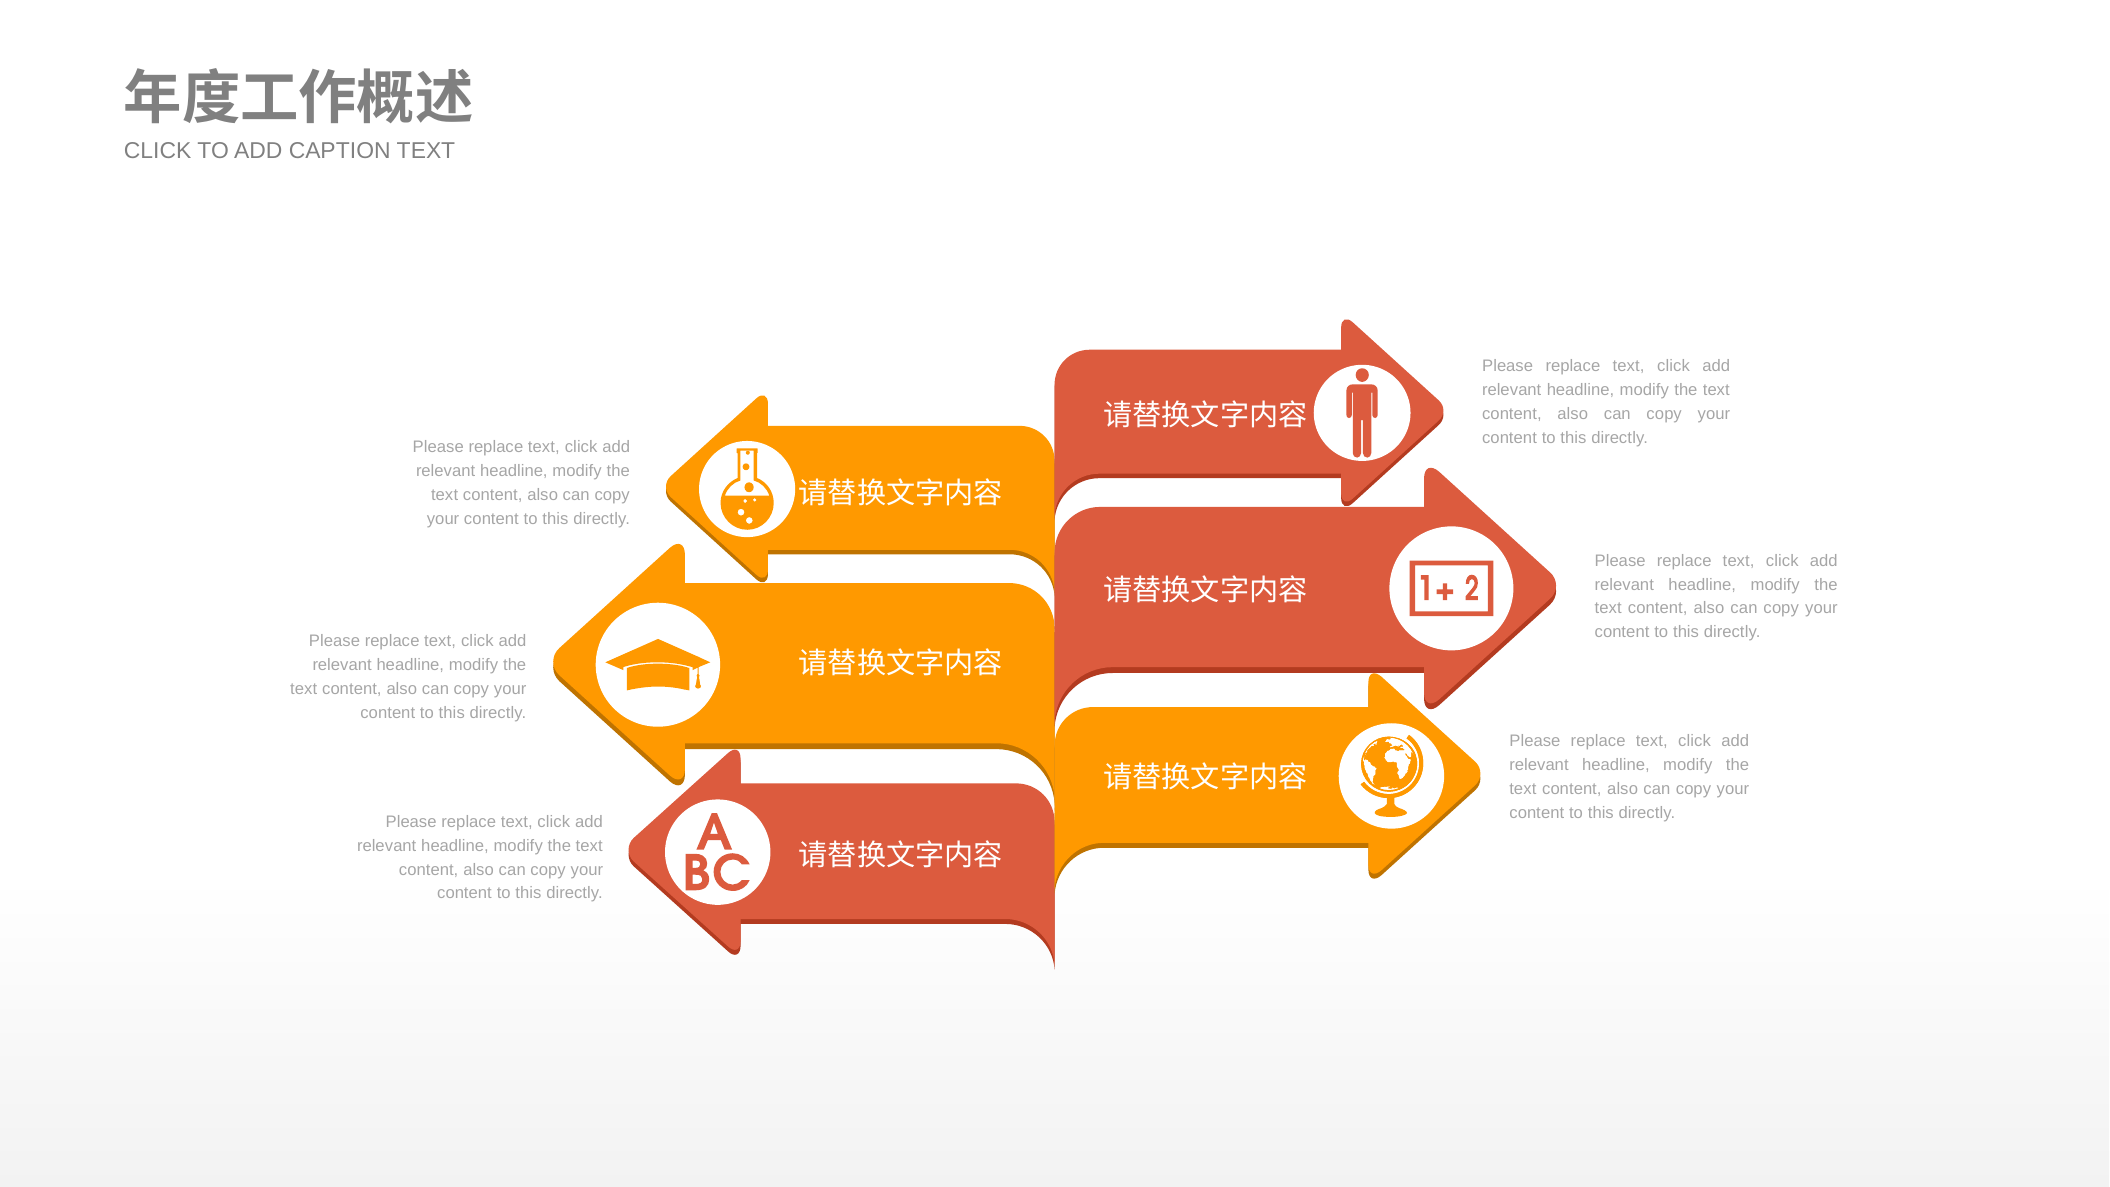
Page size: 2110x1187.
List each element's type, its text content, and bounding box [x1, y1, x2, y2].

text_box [1054, 316, 1446, 464]
text_box CLICK TO ADD CAPTION TEXT [123, 135, 503, 163]
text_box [1054, 728, 1483, 894]
text_box Please replace text, click add relevant headline, modify the text content, also can copy your content to this directly. [373, 421, 652, 539]
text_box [664, 392, 1054, 540]
text_box Please replace text, click add relevant headline, modify the text content, also can copy your content to this directly. [1573, 535, 1859, 652]
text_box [664, 799, 771, 905]
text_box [595, 602, 721, 727]
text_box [1389, 526, 1514, 651]
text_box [1338, 723, 1445, 829]
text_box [699, 440, 796, 538]
text_box Please replace text, click add relevant headline, modify the text content, also can copy your content to this directly. [319, 796, 625, 913]
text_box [1313, 364, 1411, 461]
text_box Please replace text, click add relevant headline, modify the text content, also can copy your content to this directly. [261, 615, 548, 733]
text_box Please replace text, click add relevant headline, modify the text content, also can copy your content to this directly. [1488, 715, 1771, 833]
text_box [626, 804, 1055, 970]
text_box 年度工作概述 [123, 60, 503, 131]
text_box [551, 540, 1054, 804]
text_box Please replace text, click add relevant headline, modify the text content, also can copy your content to this directly. [1461, 340, 1752, 458]
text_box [1054, 464, 1559, 728]
